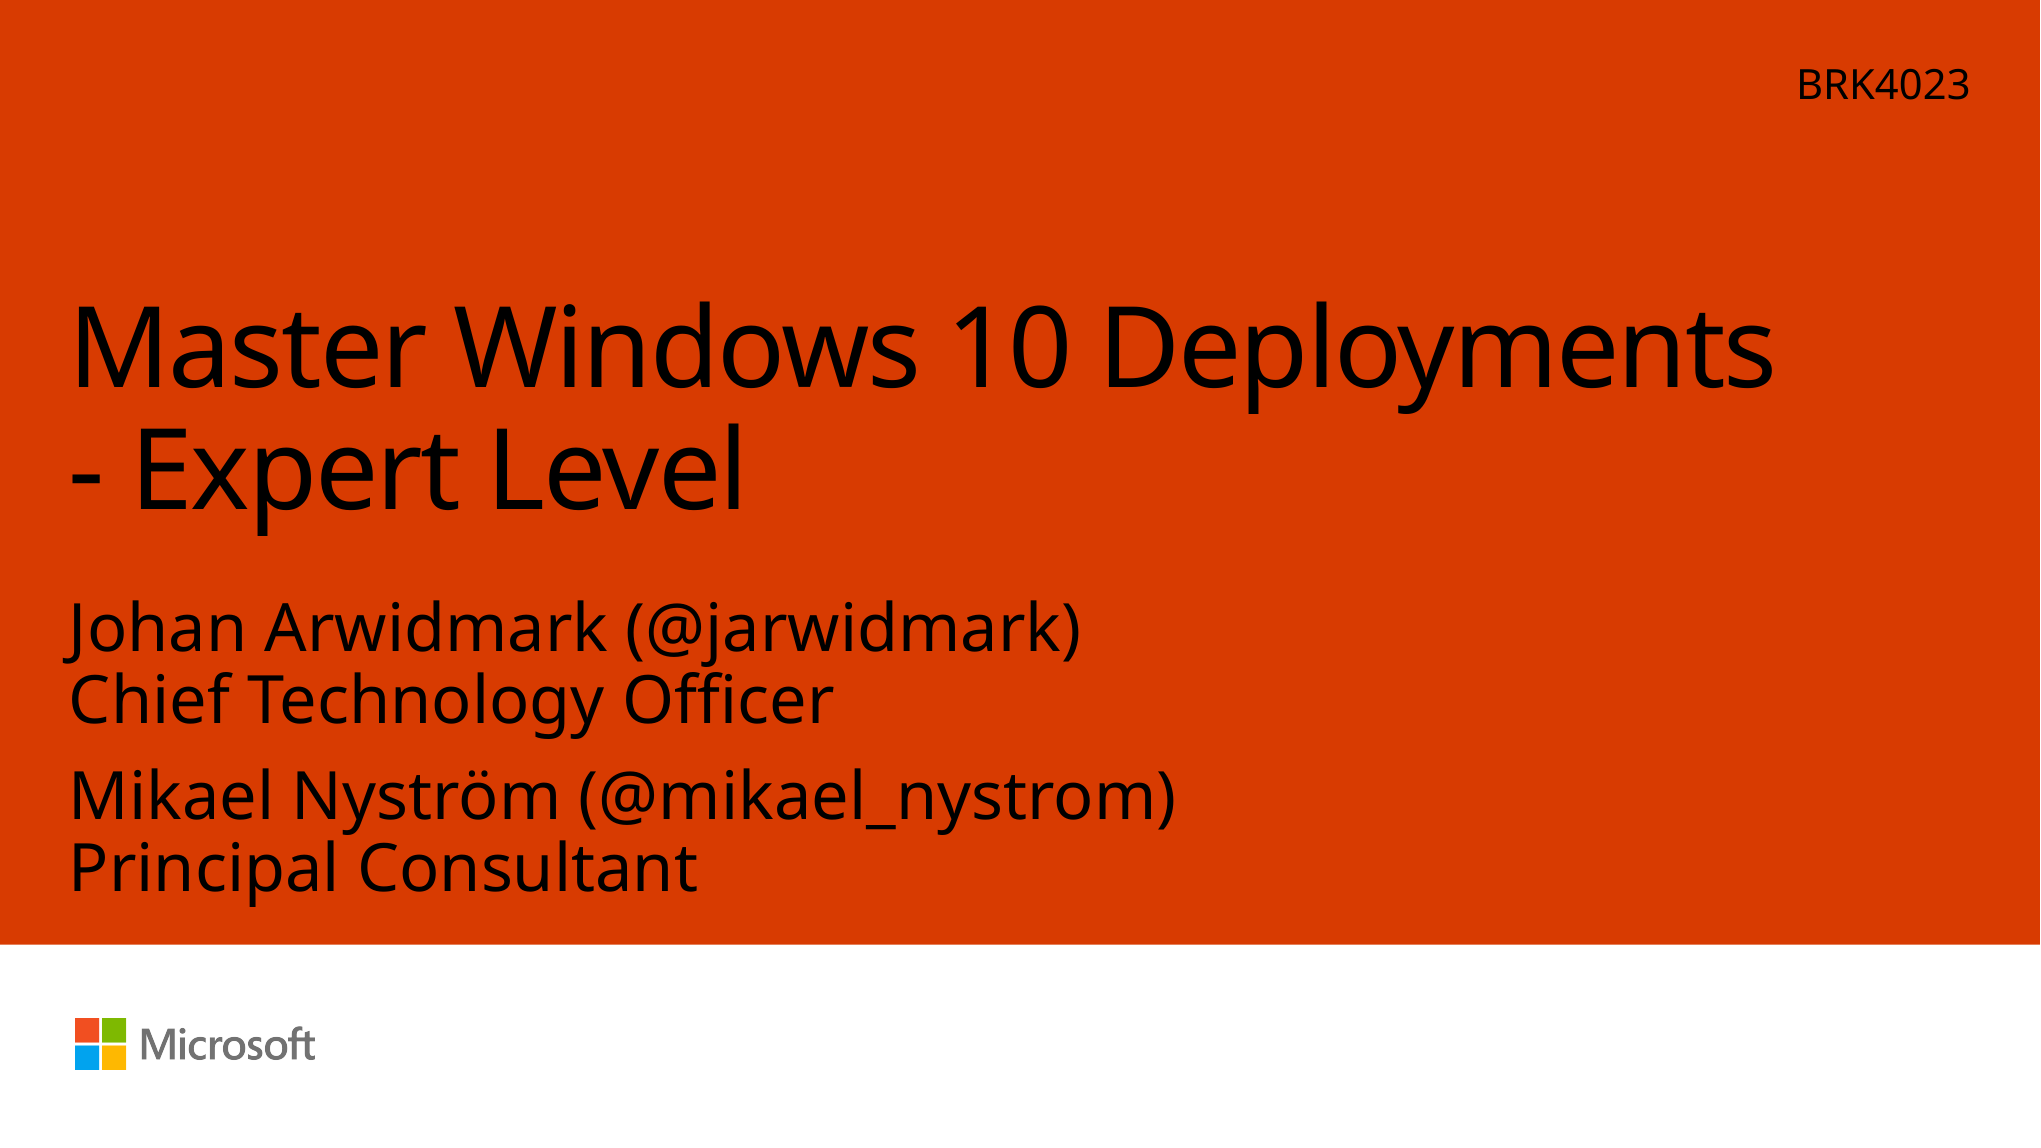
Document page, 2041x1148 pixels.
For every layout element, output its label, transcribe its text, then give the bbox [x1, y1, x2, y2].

title Master Windows 10 Deployments - Expert Level [45, 275, 1858, 576]
picture [75, 1018, 315, 1070]
list Johan Arwidmark (@jarwidmark) Chief Technology Officer Mikael Nyström (@mikael_nystrom) Principal Consultant [45, 575, 1246, 876]
list BRK4023 [1695, 48, 1996, 125]
